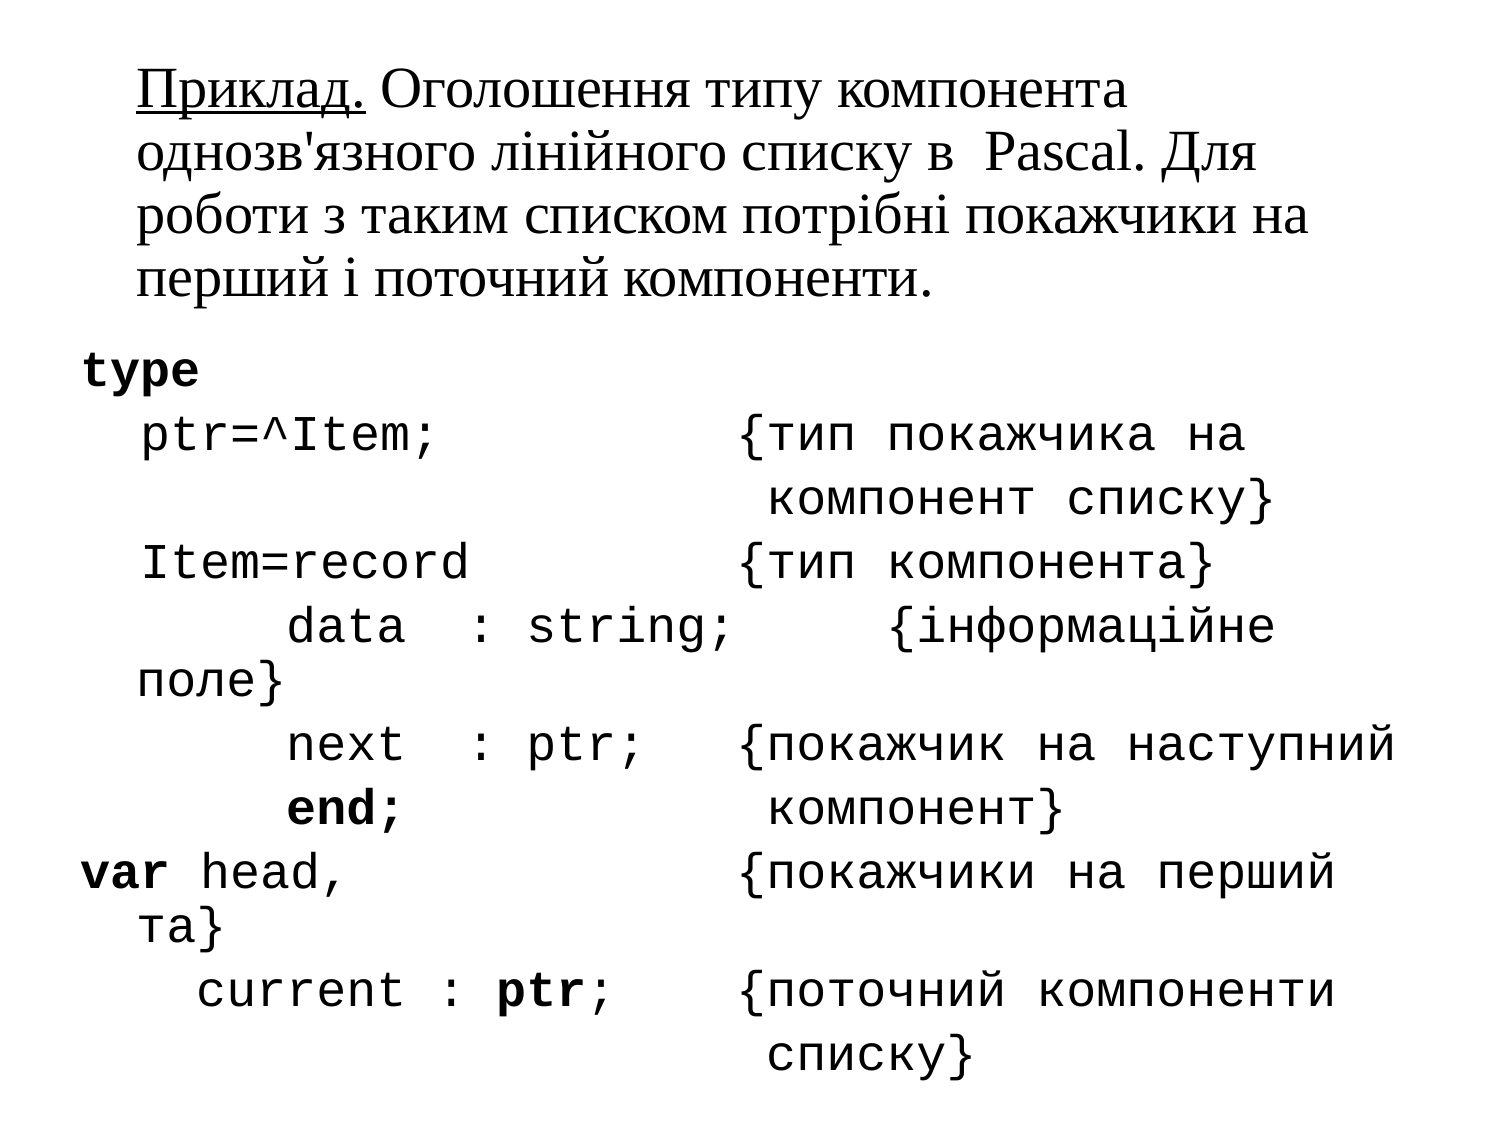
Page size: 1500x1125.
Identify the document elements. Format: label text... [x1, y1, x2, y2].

list Приклад. Оголошення типу компонента однозв'язного лінійного списку в Pascal. Для роботи з таким списком потрібні покажчики на перший і поточний компоненти. type ptr=^Item; {тип покажчика на компонент списку} Item=record {тип компонента} data : string; {інформаційне поле} next : ptr; {покажчик на наступний end; компонент} var head, {покажчики на перший та} current : ptr; {поточний компоненти списку} [50, 50, 1463, 1088]
